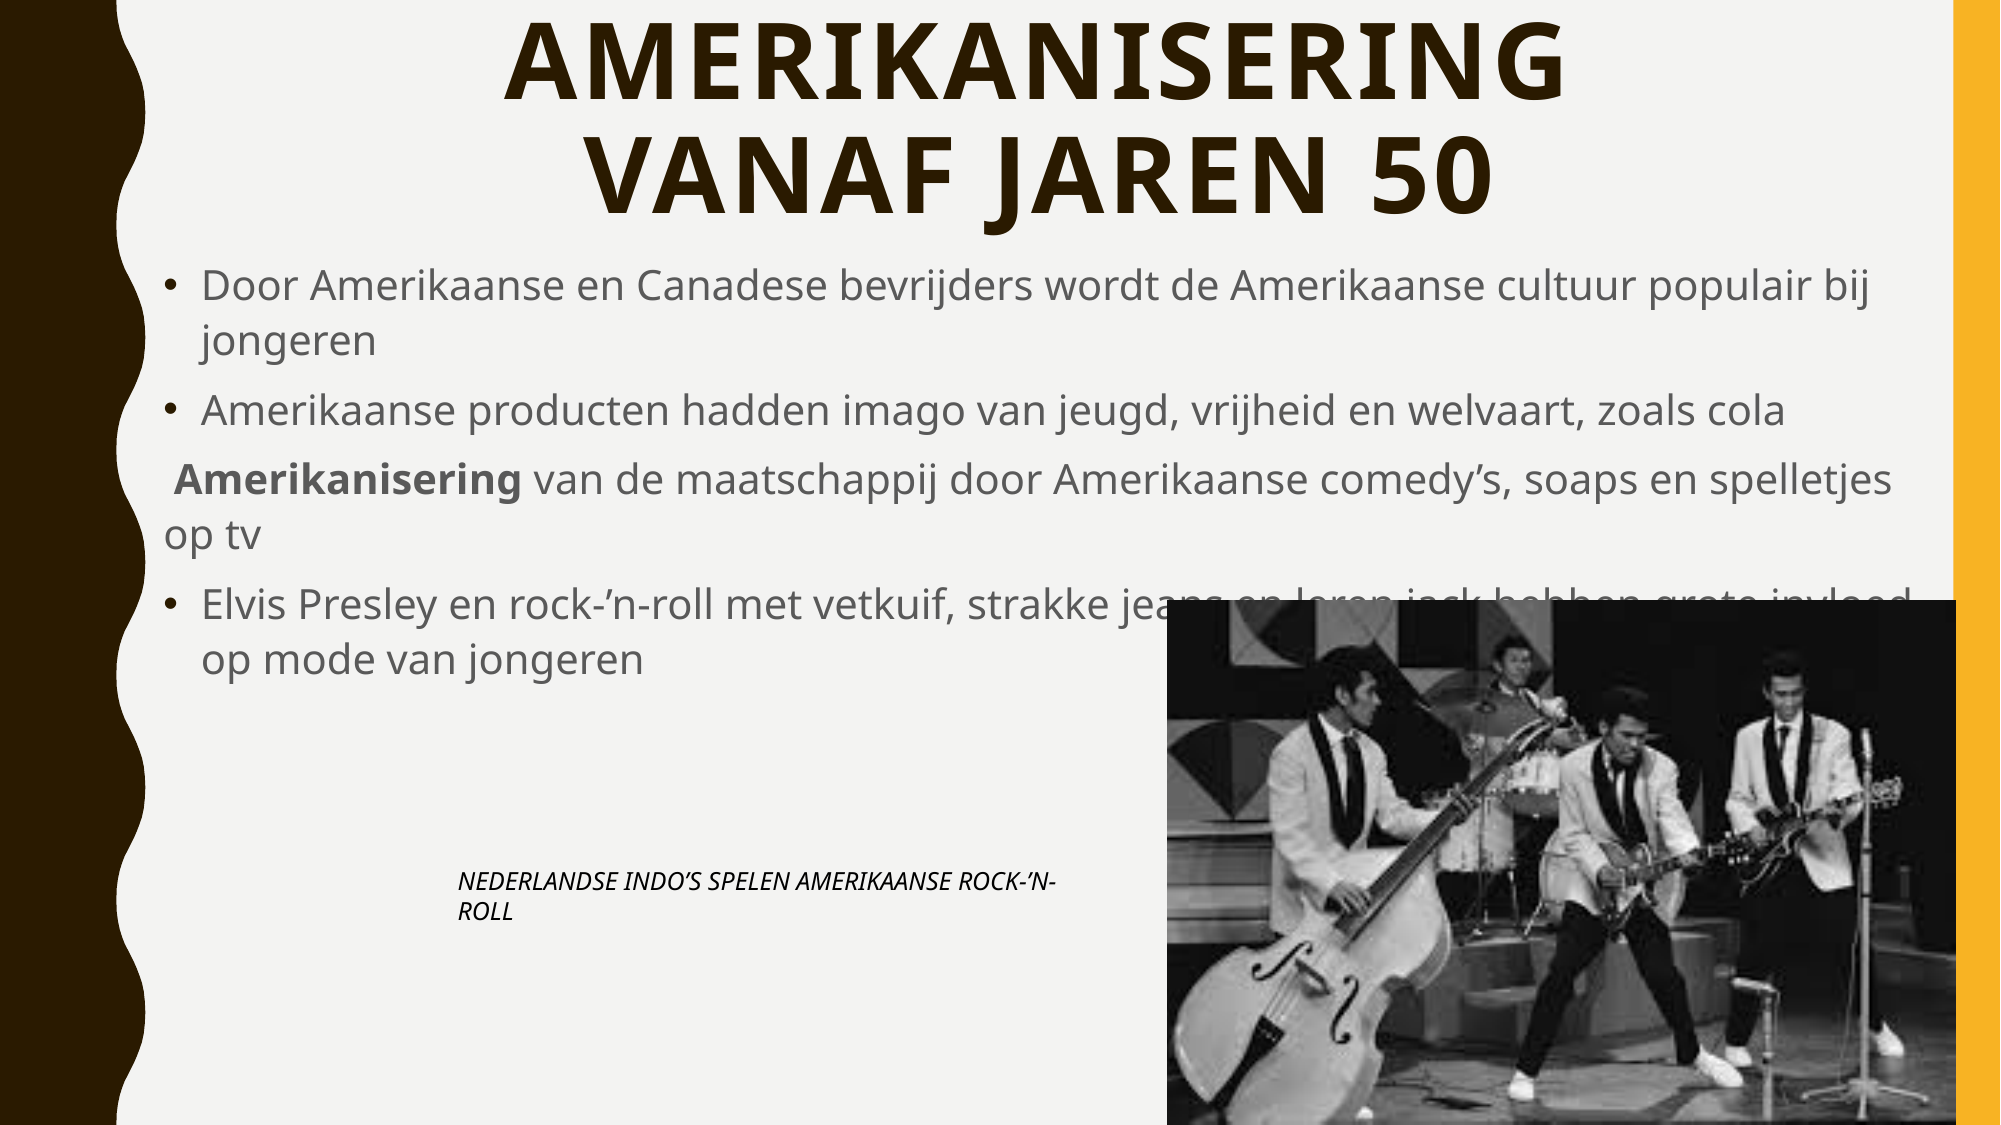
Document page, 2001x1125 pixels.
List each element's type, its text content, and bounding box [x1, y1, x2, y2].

picture [1167, 600, 1956, 1125]
text_box NEDERLANDSE INDO’S SPELEN AMERIKAANSE ROCK-’N-ROLL [443, 858, 1121, 934]
title Amerikanisering vanaf jaren 50 [205, 0, 1875, 246]
list Door Amerikaanse en Canadese bevrijders wordt de Amerikaanse cultuur populair bij jongeren Amerikaanse producten hadden imago van jeugd, vrijheid en welvaart, zoals cola Amerikanisering van de maatschappij door Amerikaanse comedy’s, soaps en spelletjes op tv Elvis Presley en rock-’n-roll met vetkuif, strakke jeans en leren jack hebben grote invloed op mode van jongeren [148, 246, 1956, 1125]
